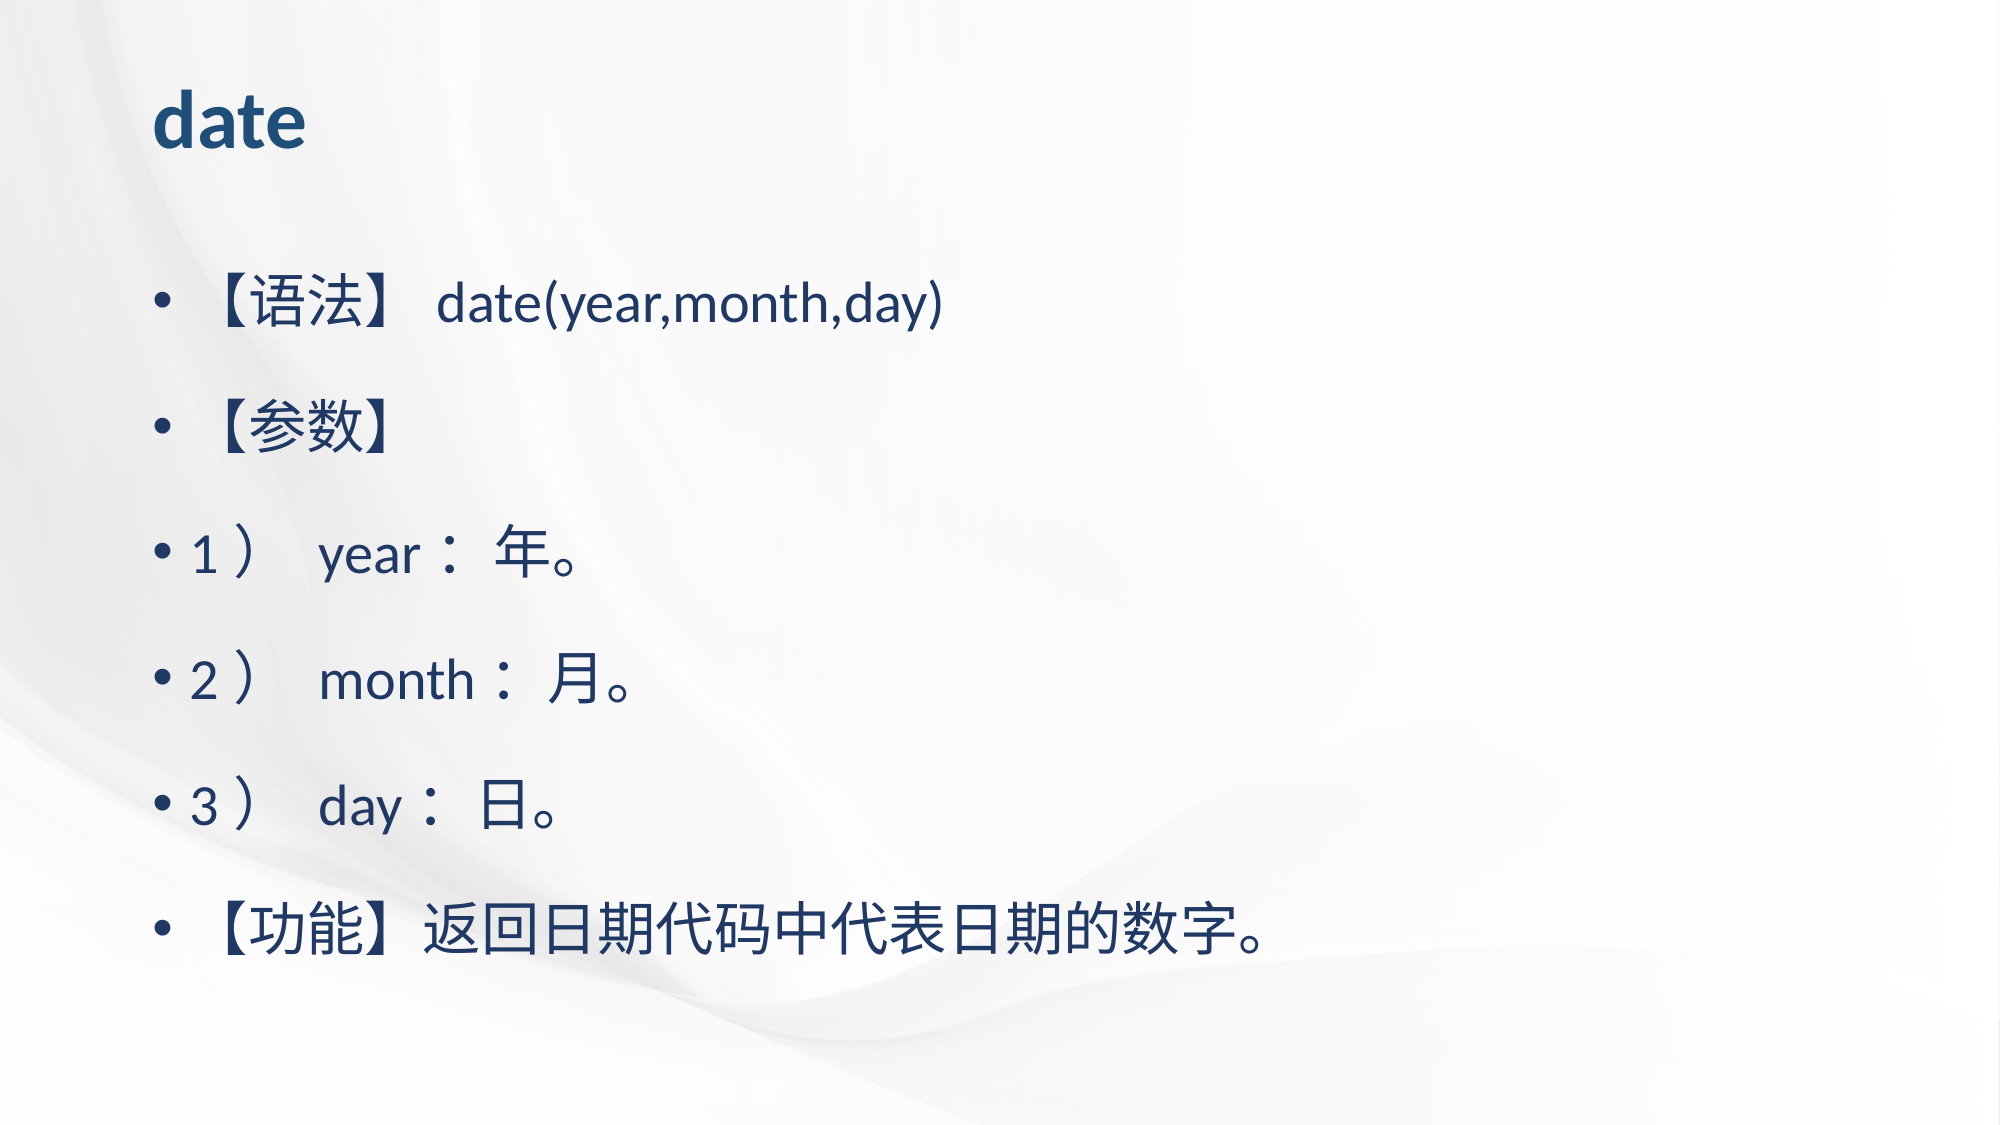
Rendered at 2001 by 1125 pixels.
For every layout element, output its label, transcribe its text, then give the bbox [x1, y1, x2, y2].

list 【语法】date(year,month,day) 【参数】 1） year：年。 2） month：月。 3） day：日。 【功能】返回日期代码中代表日期的数字。 [137, 222, 1863, 1043]
title date [137, 59, 1863, 184]
